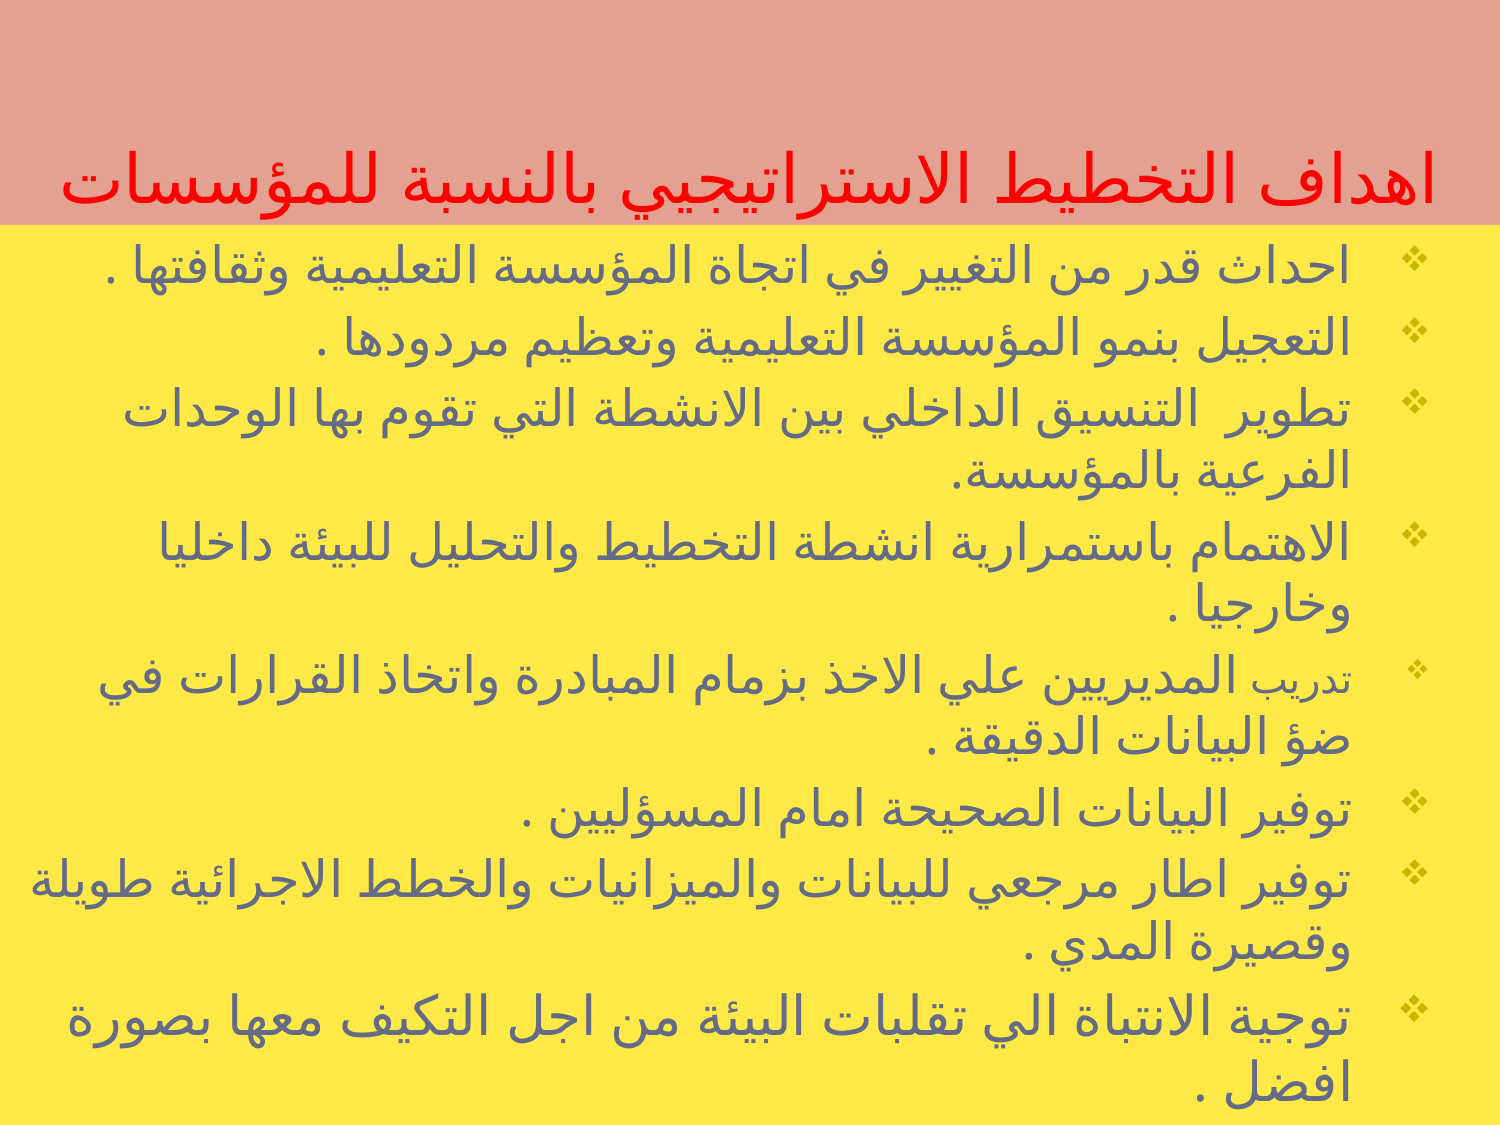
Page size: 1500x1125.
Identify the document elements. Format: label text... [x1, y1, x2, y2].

title اهداف التخطيط الاستراتيجيي بالنسبة للمؤسسات [0, 0, 1500, 224]
list احداث قدر من التغيير في اتجاة المؤسسة التعليمية وثقافتها . التعجيل بنمو المؤسسة التعليمية وتعظيم مردودها . تطوير التنسيق الداخلي بين الانشطة التي تقوم بها الوحدات الفرعية بالمؤسسة. الاهتمام باستمرارية انشطة التخطيط والتحليل للبيئة داخليا وخارجيا . تدريب المديريين علي الاخذ بزمام المبادرة واتخاذ القرارات في ضؤ البيانات الدقيقة . توفير البيانات الصحيحة امام المسؤليين . توفير اطار مرجعي للبيانات والميزانيات والخطط الاجرائية طويلة وقصيرة المدي . توجية الانتباة الي تقلبات البيئة من اجل التكيف معها بصورة افضل . [0, 224, 1500, 1125]
